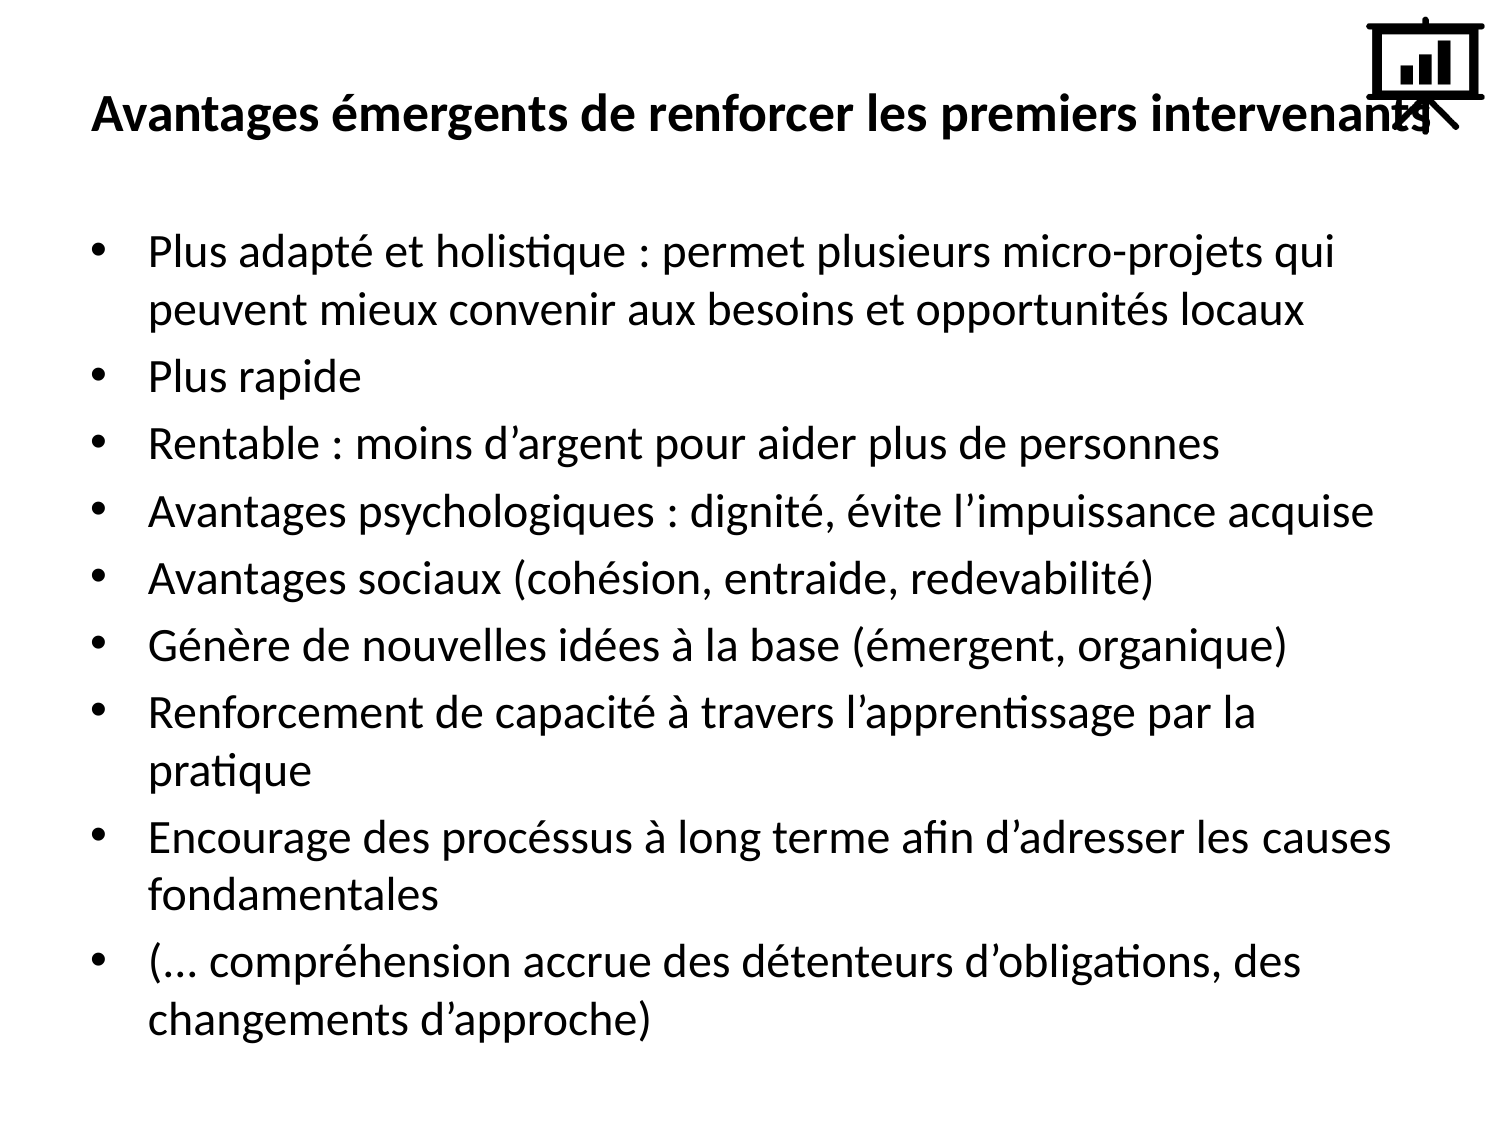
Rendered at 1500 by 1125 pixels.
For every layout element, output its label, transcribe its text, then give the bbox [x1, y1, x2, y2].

title Avantages émergents de renforcer les premiers intervenants [75, 45, 1450, 175]
picture [1349, 0, 1500, 151]
list Plus adapté et holistique : permet plusieurs micro-projets qui peuvent mieux convenir aux besoins et opportunités locaux Plus rapide Rentable : moins d’argent pour aider plus de personnes Avantages psychologiques : dignité, évite l’impuissance acquise Avantages sociaux (cohésion, entraide, redevabilité) Génère de nouvelles idées à la base (émergent, organique) Renforcement de capacité à travers l’apprentissage par la pratique Encourage des procéssus à long terme afin d’adresser les causes fondamentales (... compréhension accrue des détenteurs d’obligations, des changements d’approche) [75, 212, 1425, 1063]
